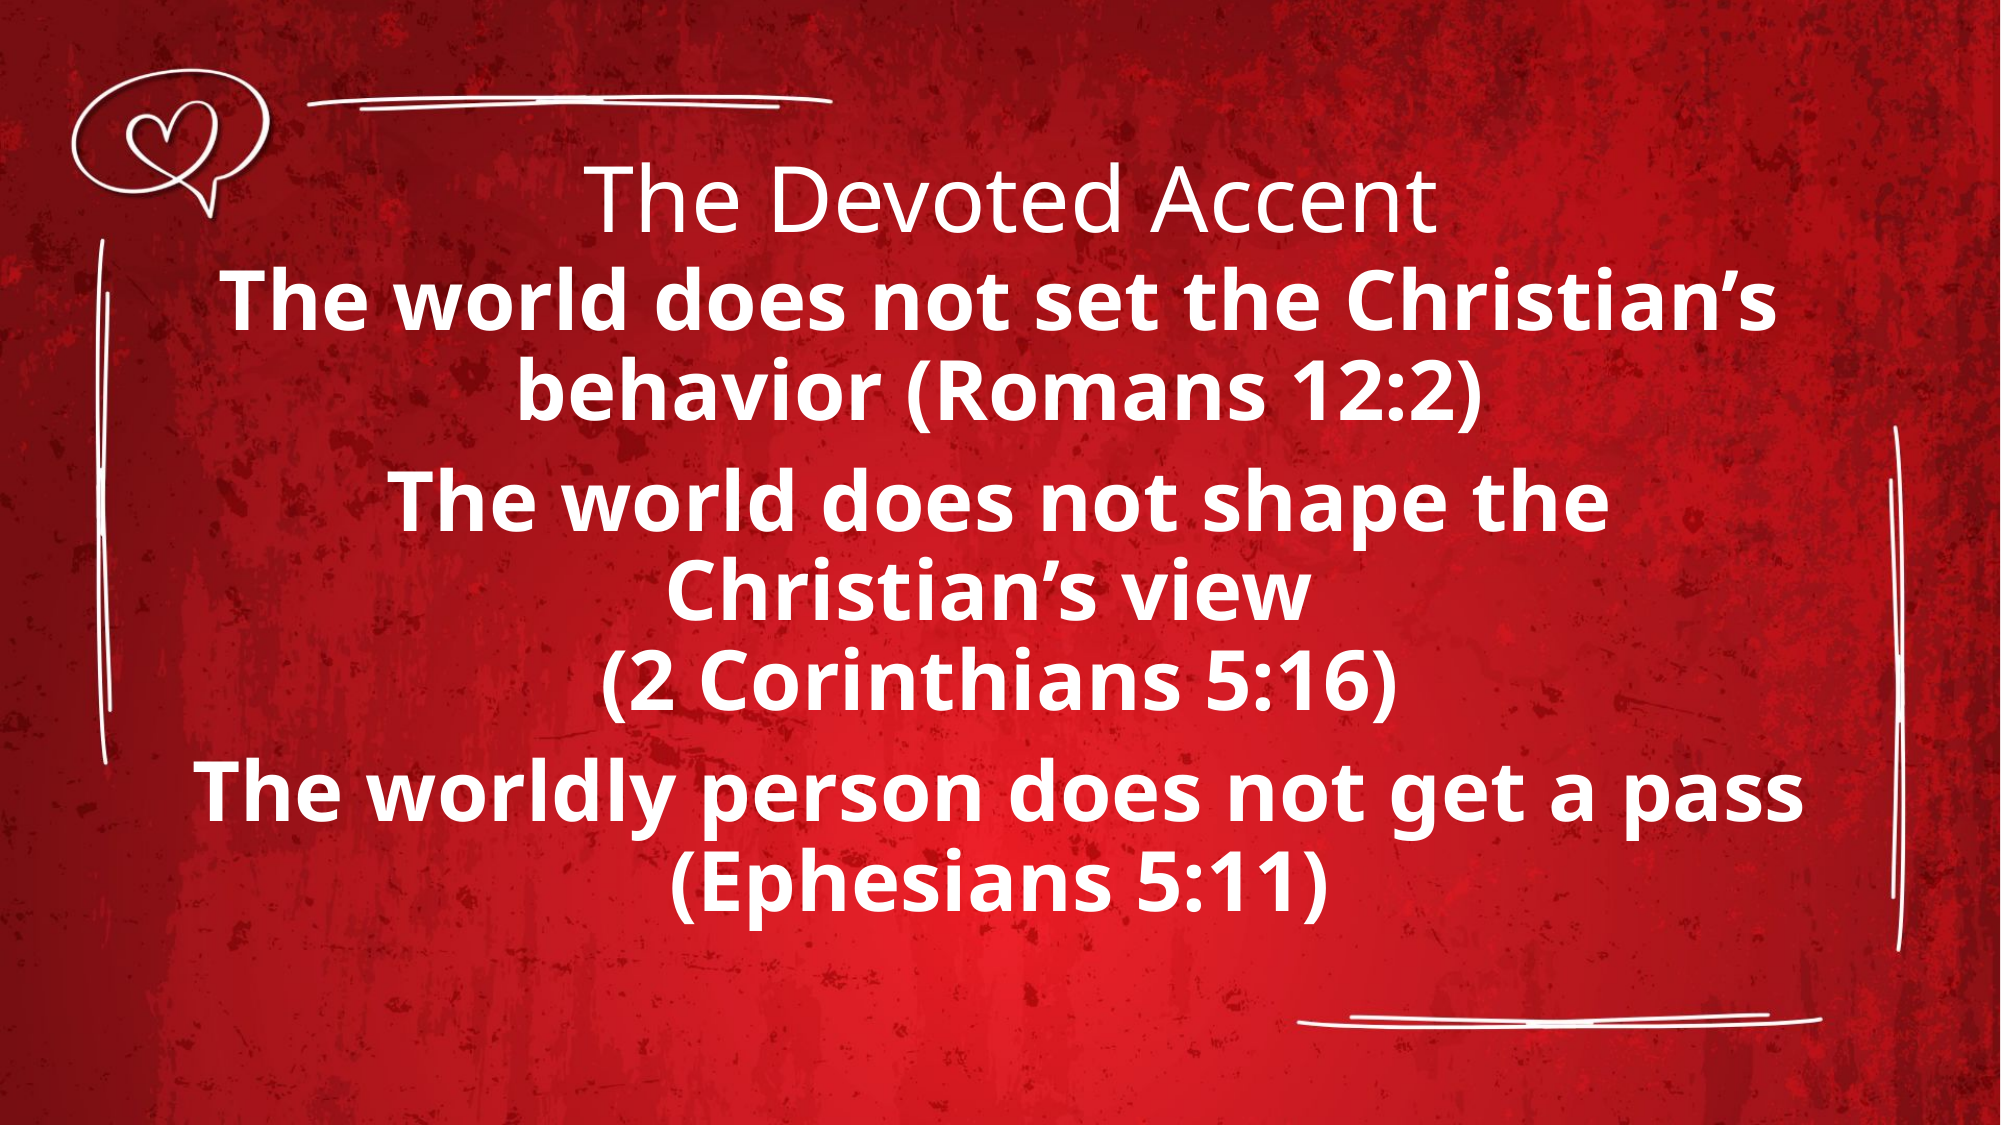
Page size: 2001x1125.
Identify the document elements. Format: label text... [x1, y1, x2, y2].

title The Devoted Accent [289, 117, 1734, 260]
list The world does not set the Christian’s behavior (Romans 12:2) The world does not shape the Christian’s view (2 Corinthians 5:16) The worldly person does not get a pass (Ephesians 5:11) [161, 238, 1838, 1042]
picture [0, 0, 2001, 1125]
